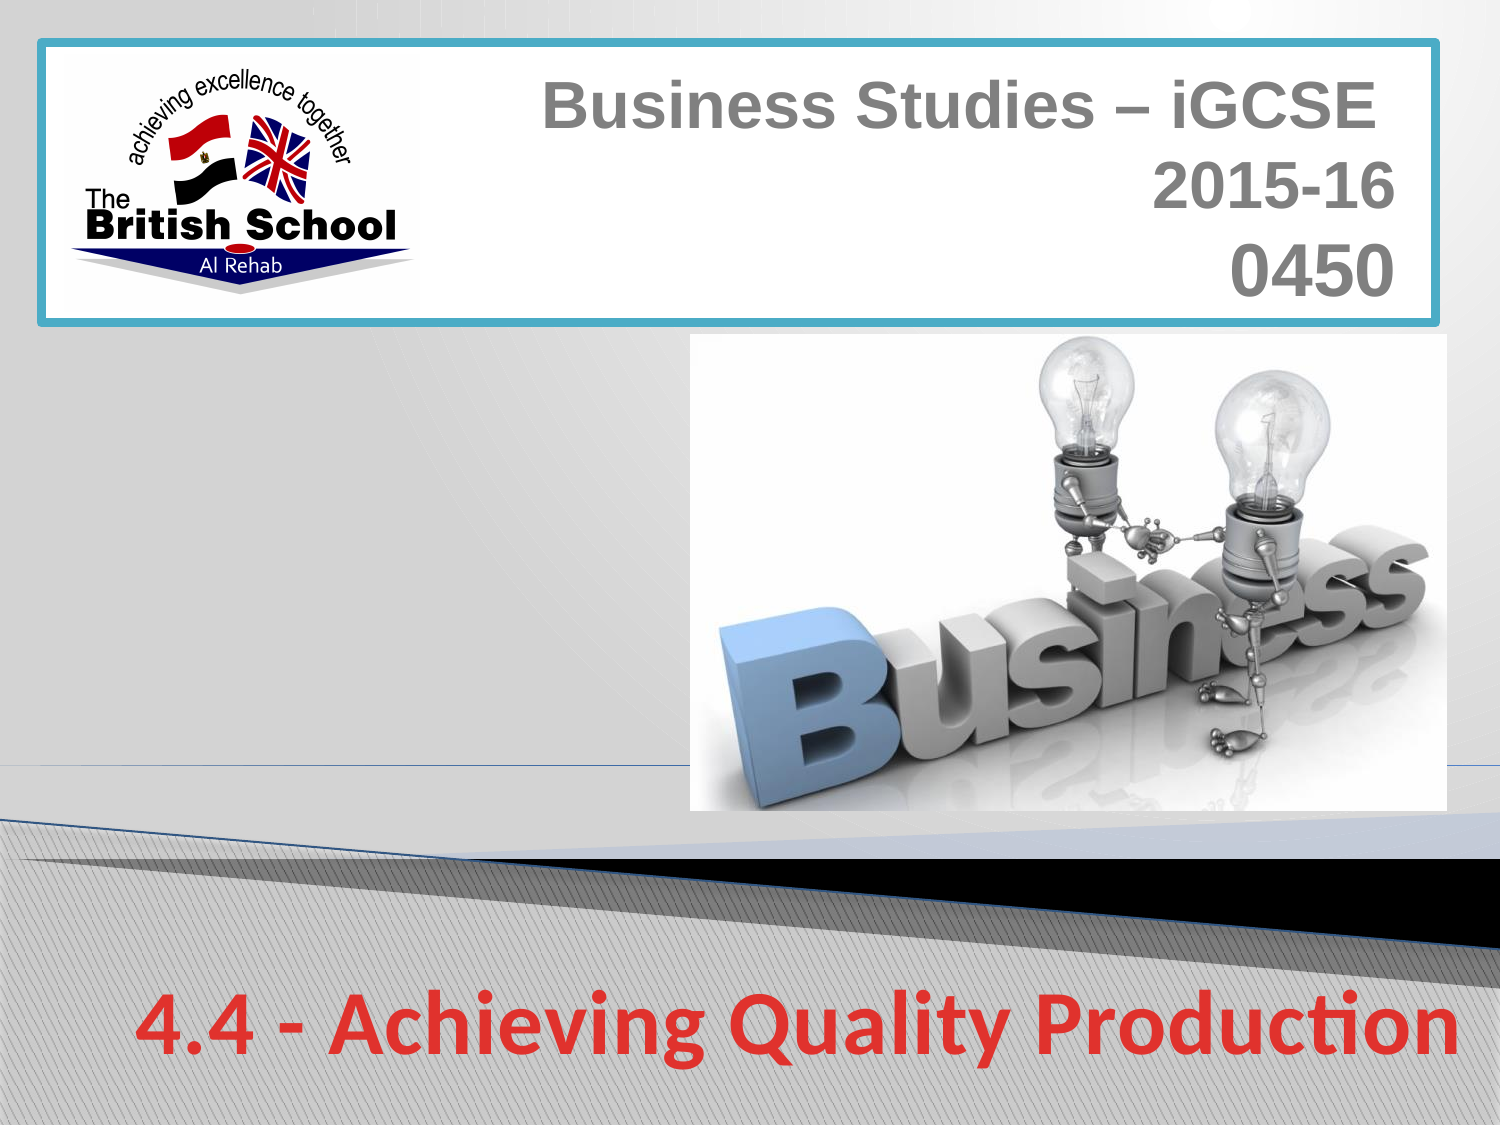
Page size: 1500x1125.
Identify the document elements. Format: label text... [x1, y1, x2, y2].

picture [64, 54, 420, 312]
picture [690, 334, 1448, 811]
subtitle 4.4 - Achieving Quality Production [64, 955, 1483, 1083]
picture [5, 859, 1500, 989]
text_box Business Studies – iGCSE 2015-16 0450 [420, 54, 1412, 320]
text_box [37, 38, 1440, 327]
